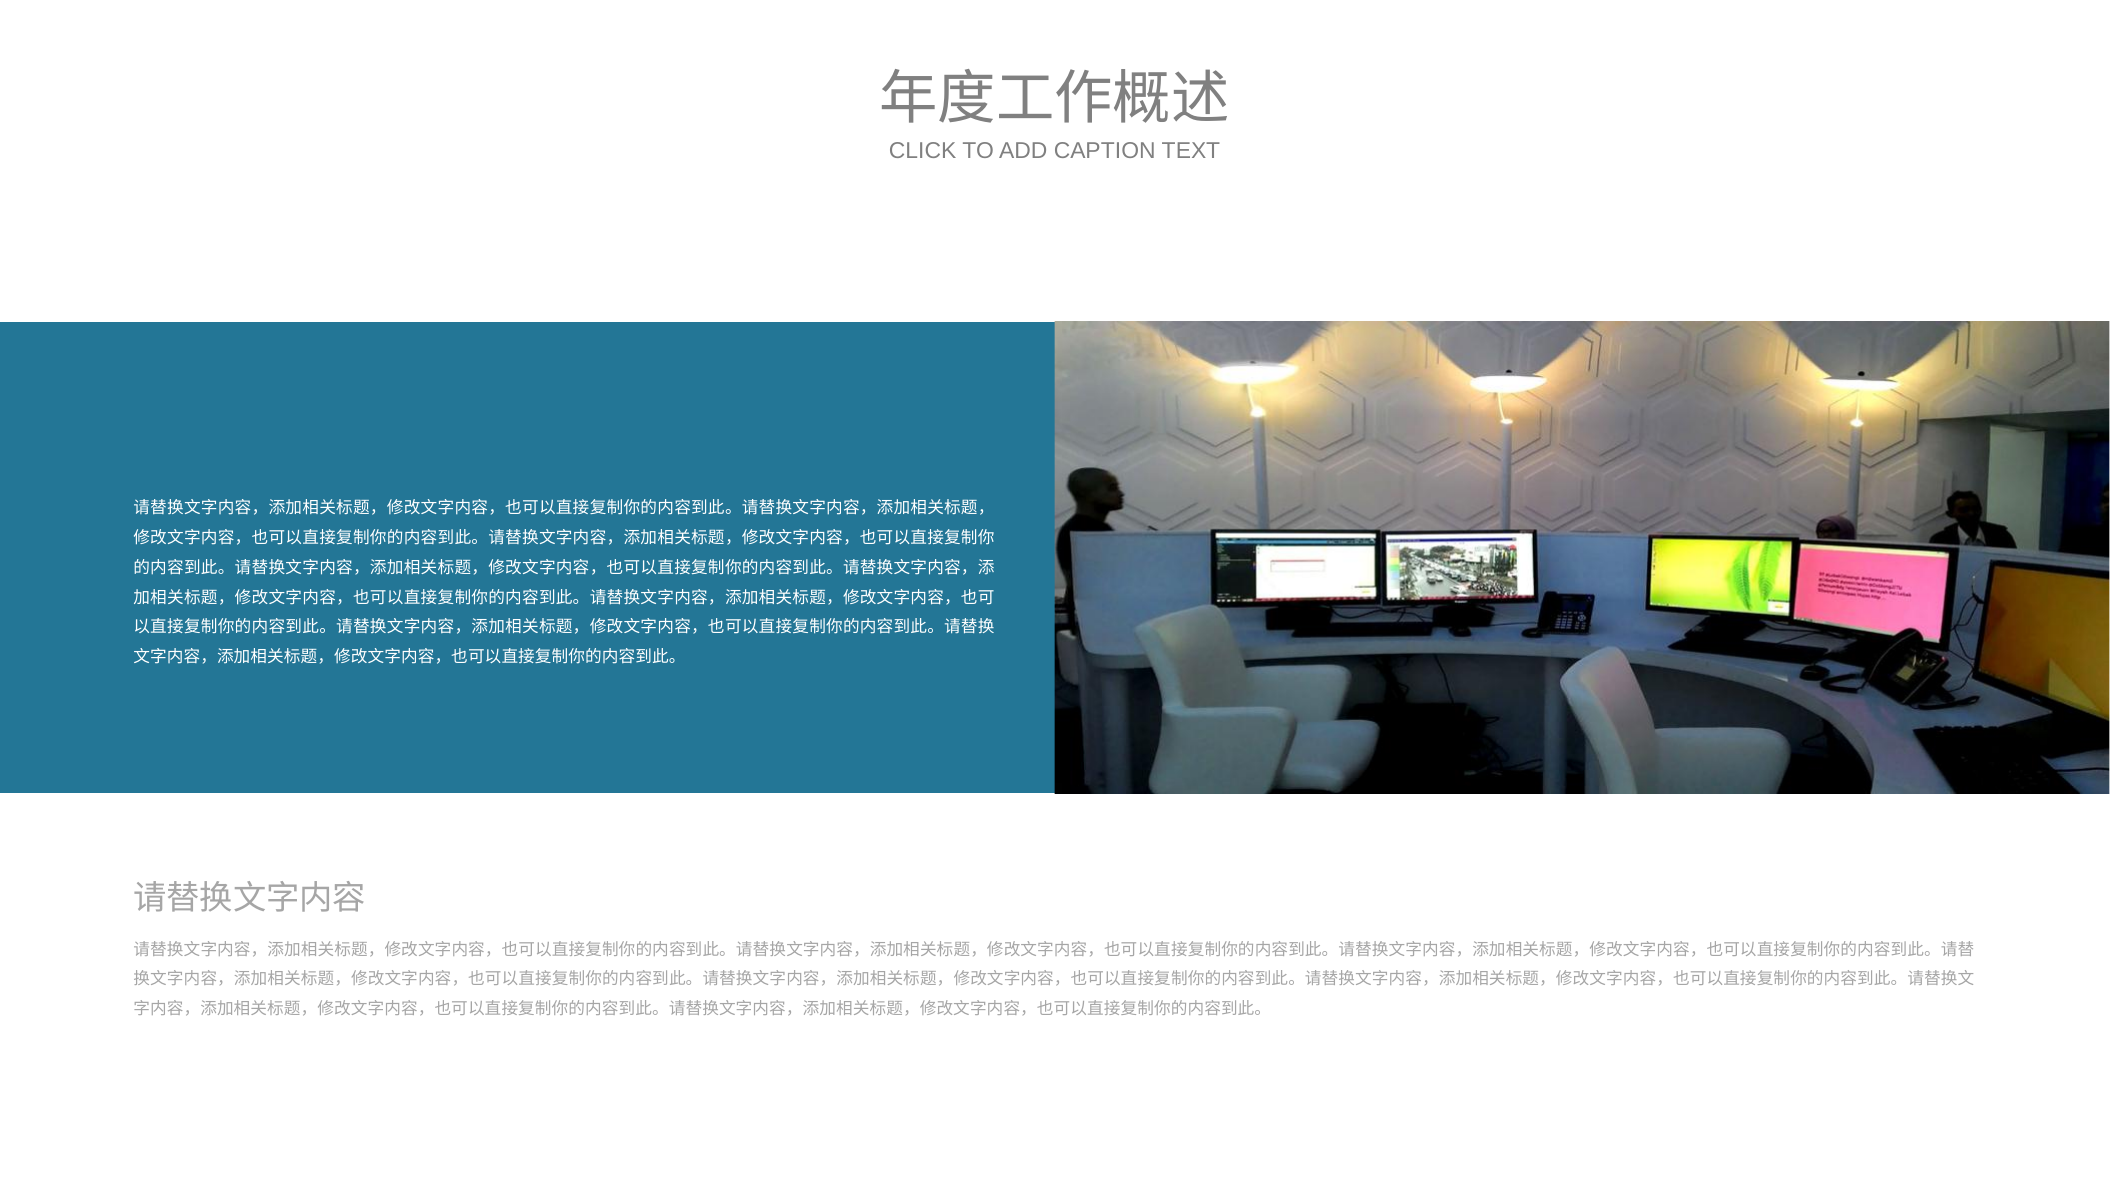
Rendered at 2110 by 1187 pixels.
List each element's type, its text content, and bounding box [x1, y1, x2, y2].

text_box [133, 876, 1977, 1020]
text_box 年度工作概述 [865, 60, 1245, 131]
text_box [1054, 321, 2110, 794]
text_box [0, 321, 1054, 794]
text_box CLICK TO ADD CAPTION TEXT [865, 135, 1245, 163]
text_box 请替换文字内容，添加相关标题，修改文字内容，也可以直接复制你的内容到此。请替换文字内容，添加相关标题，修改文字内容，也可以直接复制你的内容到此。请替换文字内容，添加相关标题，修改文字内容，也可以直接复制你的内容到此。请替换文字内容，添加相关标题，修改文字内容，也可以直接复制你的内容到此。请替换文字内容，添加相关标题，修改文字内容，也可以直接复制你的内容到此。请替换文字内容，添加相关标题，修改文字内容，也可以直接复制你的内容到此。请替换文字内容，添加相关标题，修改文字内容，也可以直接复制你的内容到此。请替换文字内容，添加相关标题，修改文字内容，也可以直接复制你的内容到此。 [133, 486, 996, 667]
